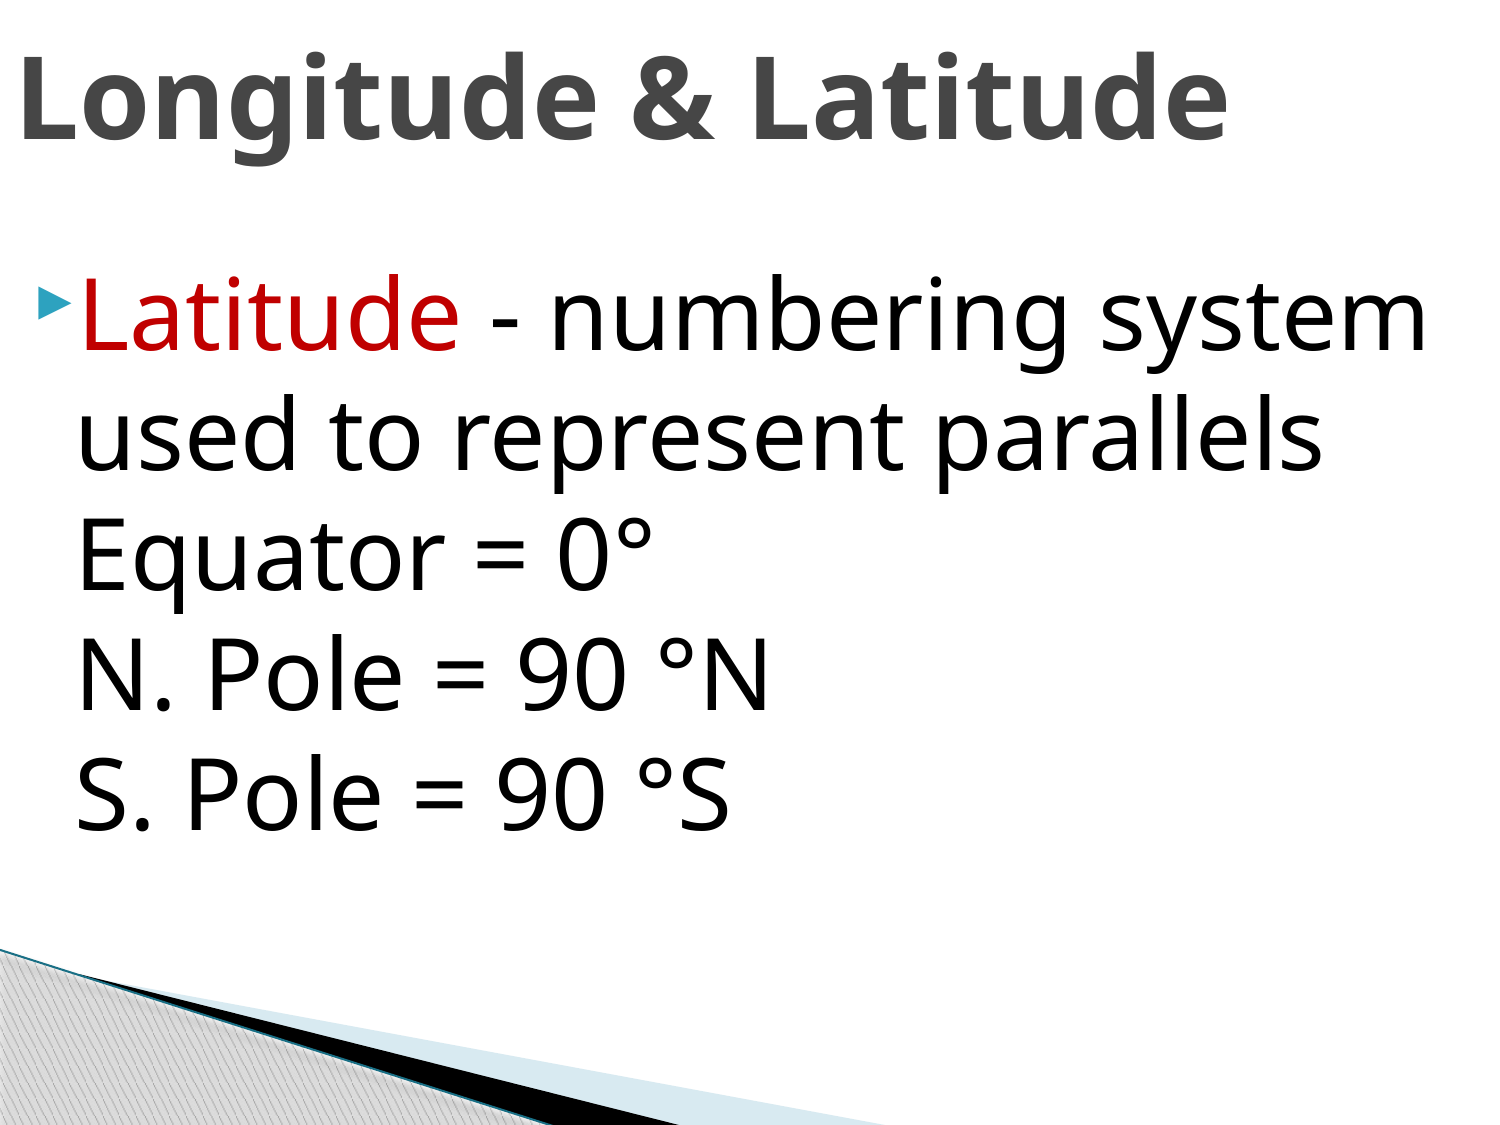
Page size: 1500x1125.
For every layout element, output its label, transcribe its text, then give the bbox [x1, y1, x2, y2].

title Longitude & Latitude [0, 0, 1350, 188]
list Latitude - numbering system used to represent parallels Equator = 0° N. Pole = 90 °N S. Pole = 90 °S [0, 243, 1500, 986]
